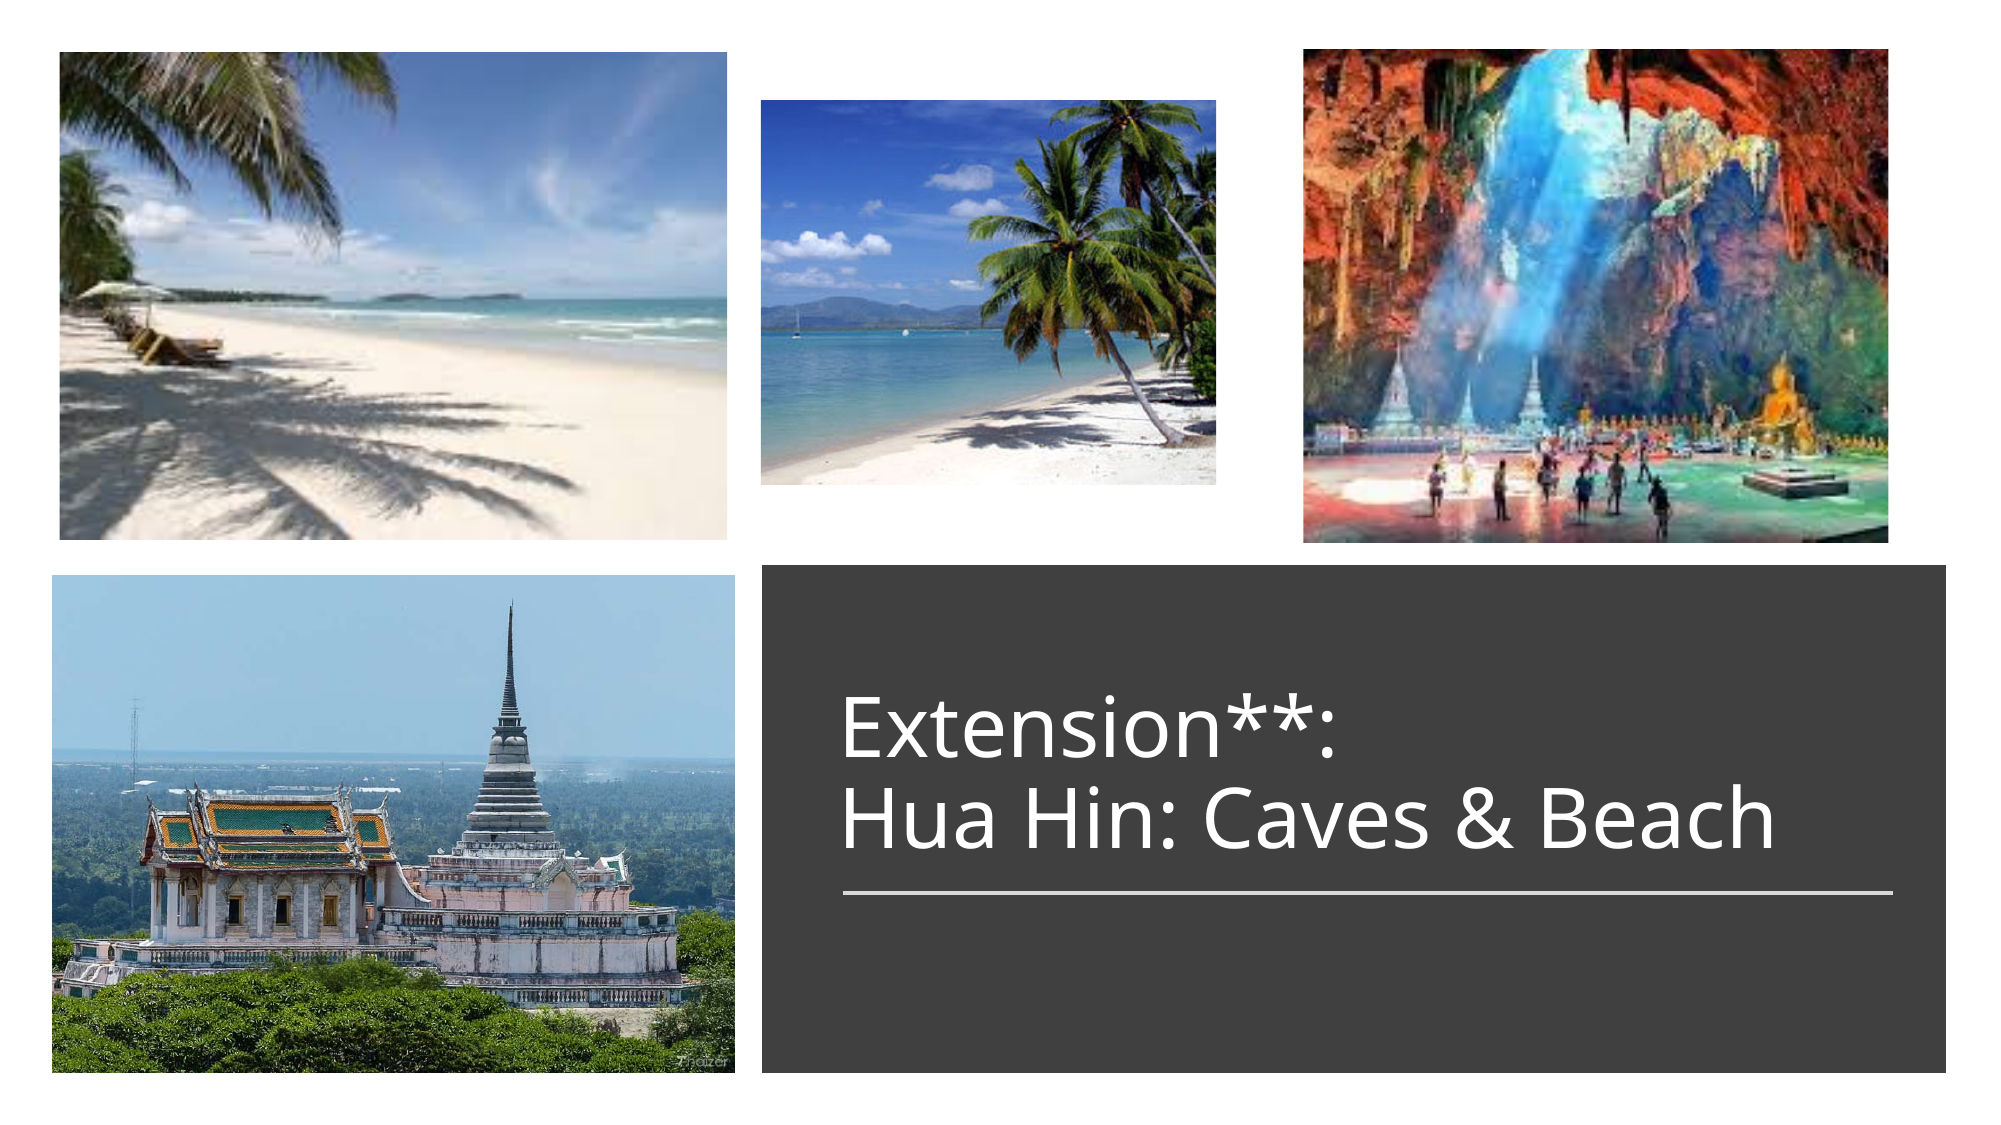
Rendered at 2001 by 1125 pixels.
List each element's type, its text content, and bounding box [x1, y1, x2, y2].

picture [760, 100, 1217, 485]
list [59, 52, 728, 540]
picture [1303, 49, 1889, 543]
text_box [771, 575, 1937, 1064]
title Extension**: Hua Hin: Caves & Beach [823, 625, 1885, 875]
picture [52, 575, 735, 1073]
